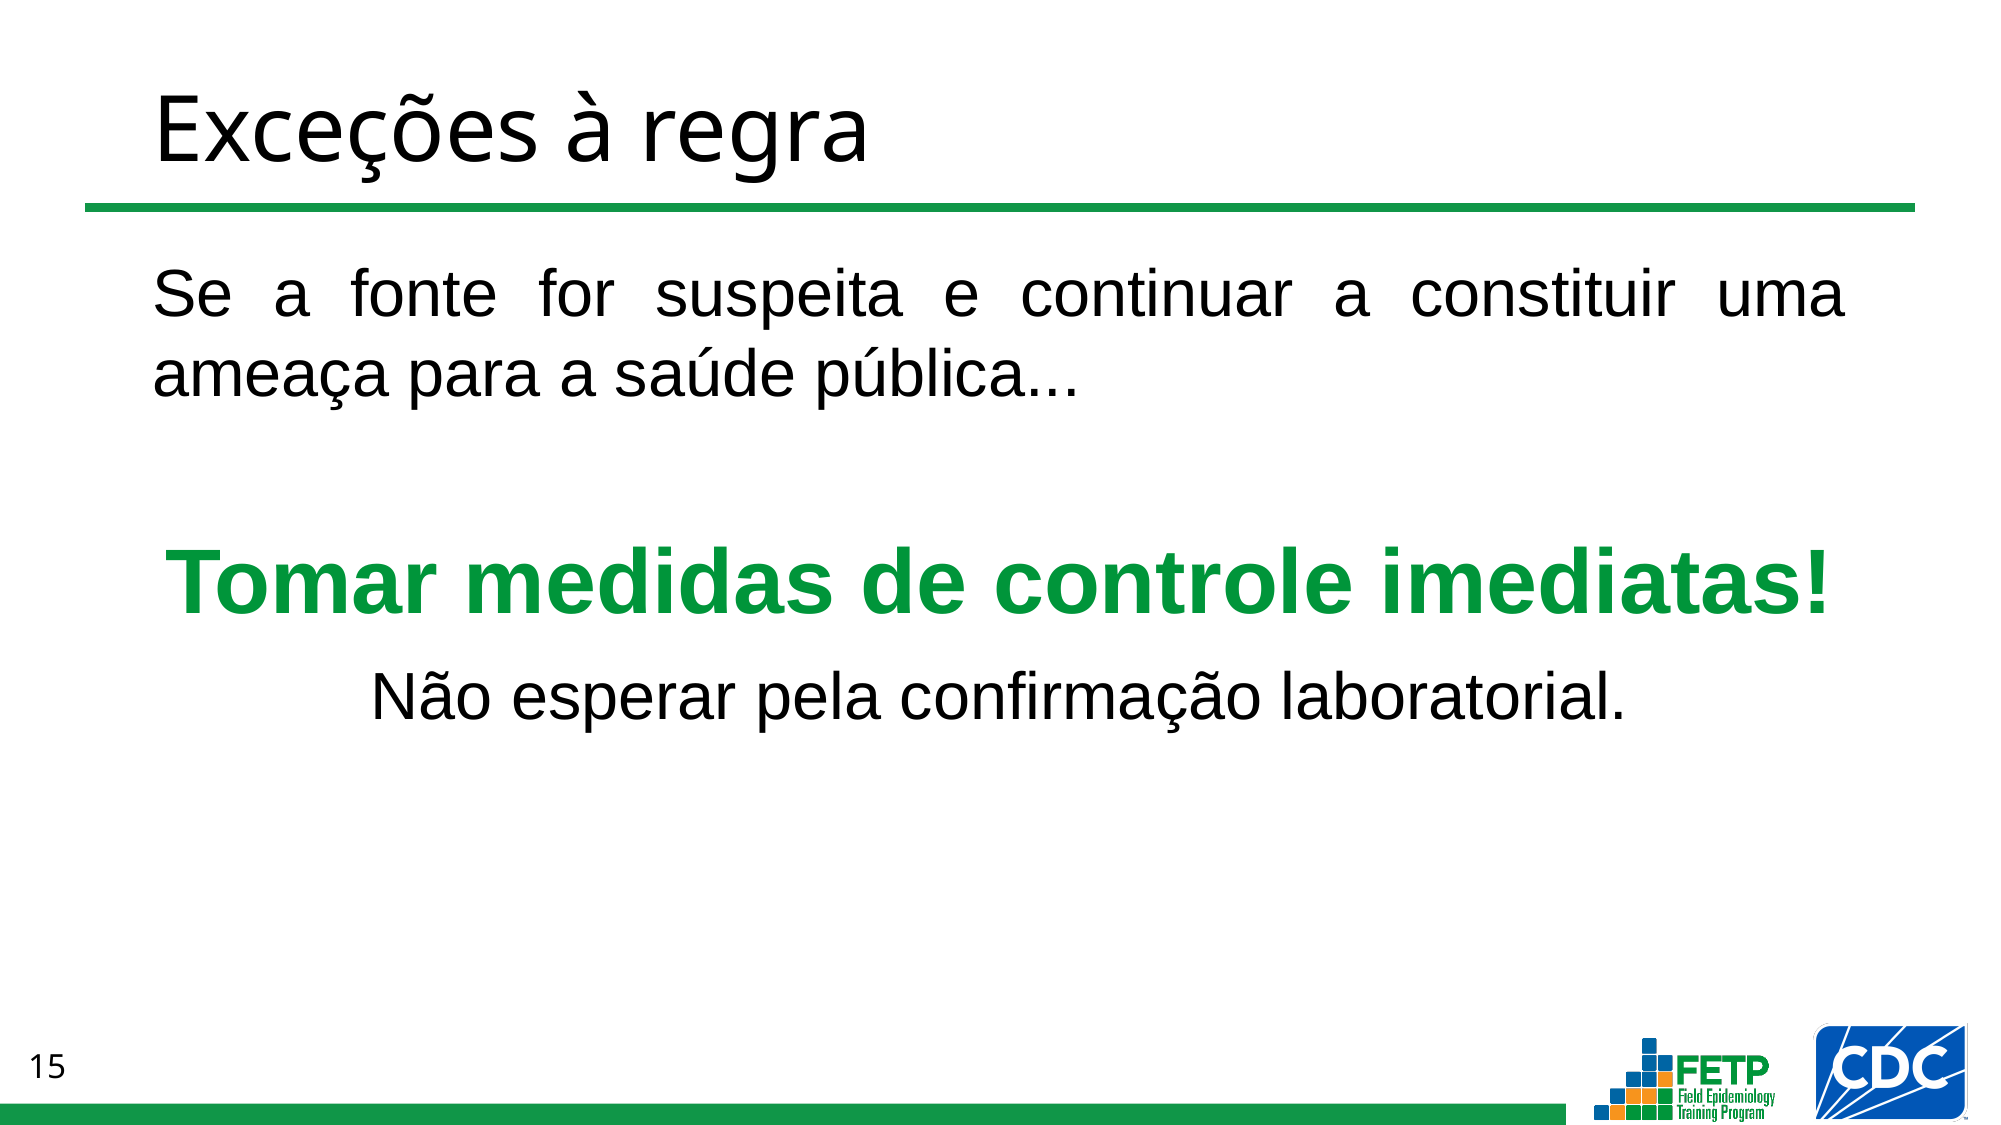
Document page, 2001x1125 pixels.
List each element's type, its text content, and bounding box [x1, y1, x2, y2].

picture [1594, 1038, 1775, 1122]
picture [1813, 1023, 1968, 1122]
list Se a fonte for suspeita e continuar a constituir uma ameaça para a saúde pública... Tomar medidas de controle imediatas! Não esperar pela confirmação laboratorial. [137, 242, 1863, 1004]
title Exceções à regra [137, 75, 1863, 207]
